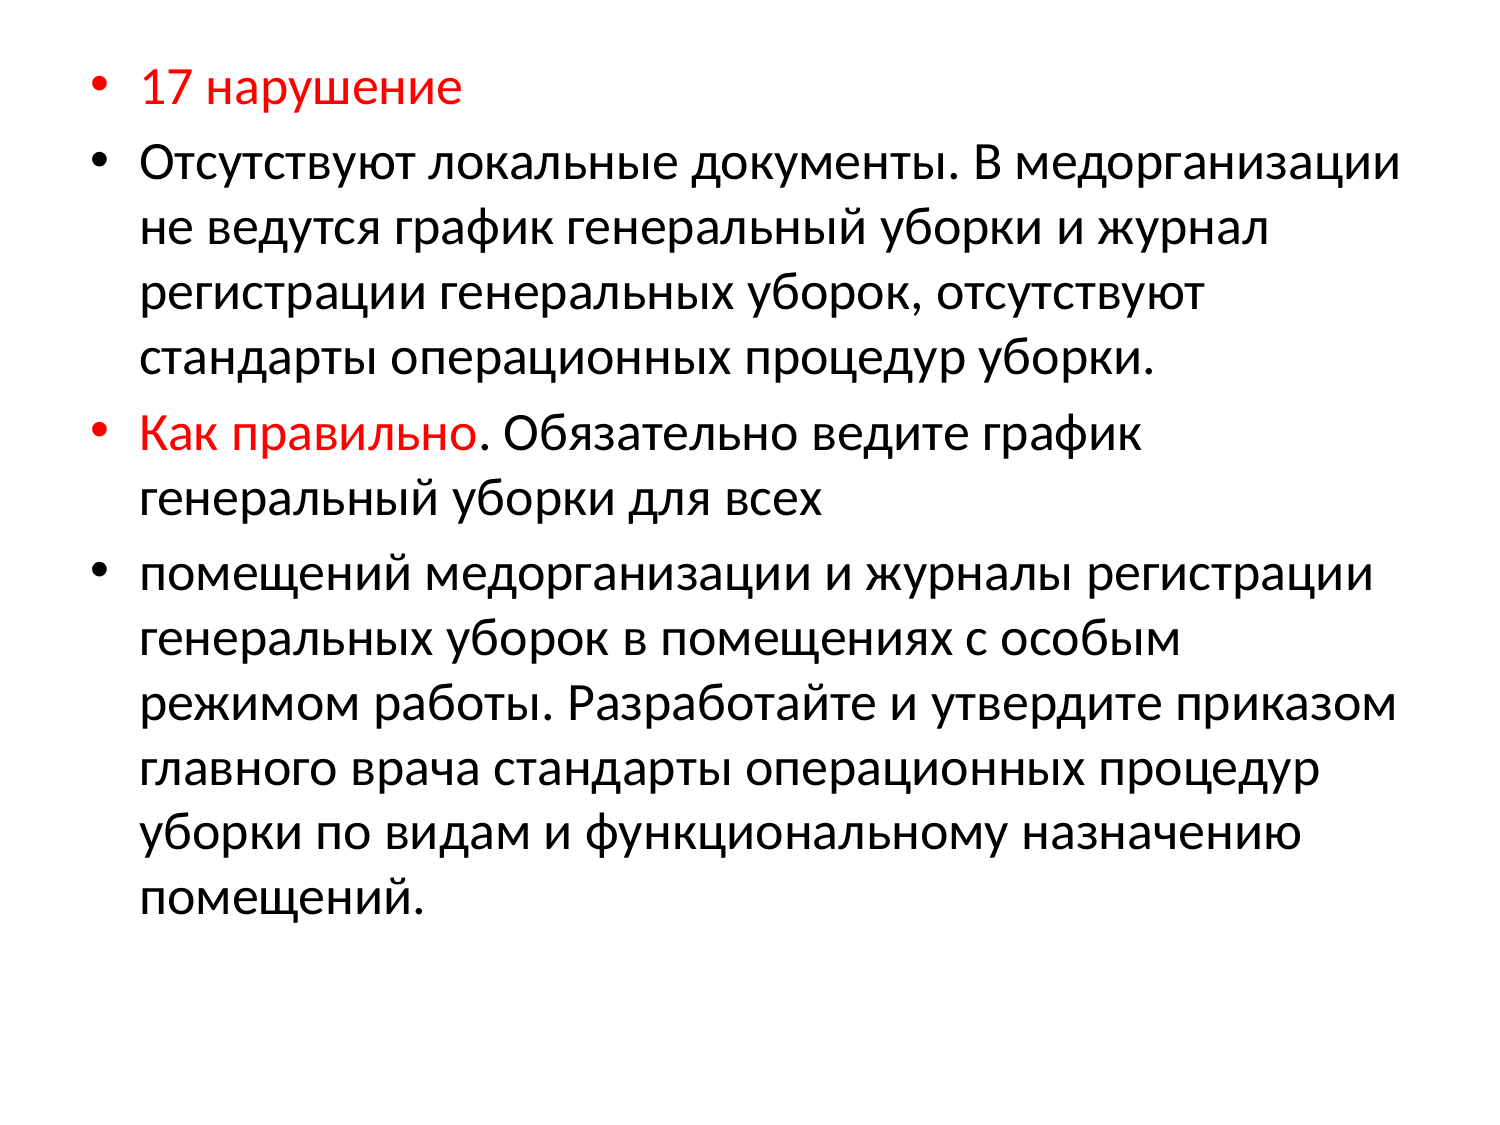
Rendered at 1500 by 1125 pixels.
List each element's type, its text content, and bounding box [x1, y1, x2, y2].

list 17 нарушение Отсутствуют локальные документы. В медорганизации не ведутся график генеральный уборки и журнал регистрации генеральных уборок, отсутствуют стандарты операционных процедур уборки. Как правильно. Обязательно ведите график генеральный уборки для всех помещений медорганизации и журналы регистрации генеральных уборок в помещениях с особым режимом работы. Разработайте и утвердите приказом главного врача стандарты операционных процедур уборки по видам и функциональному назначению помещений. [75, 42, 1425, 1005]
